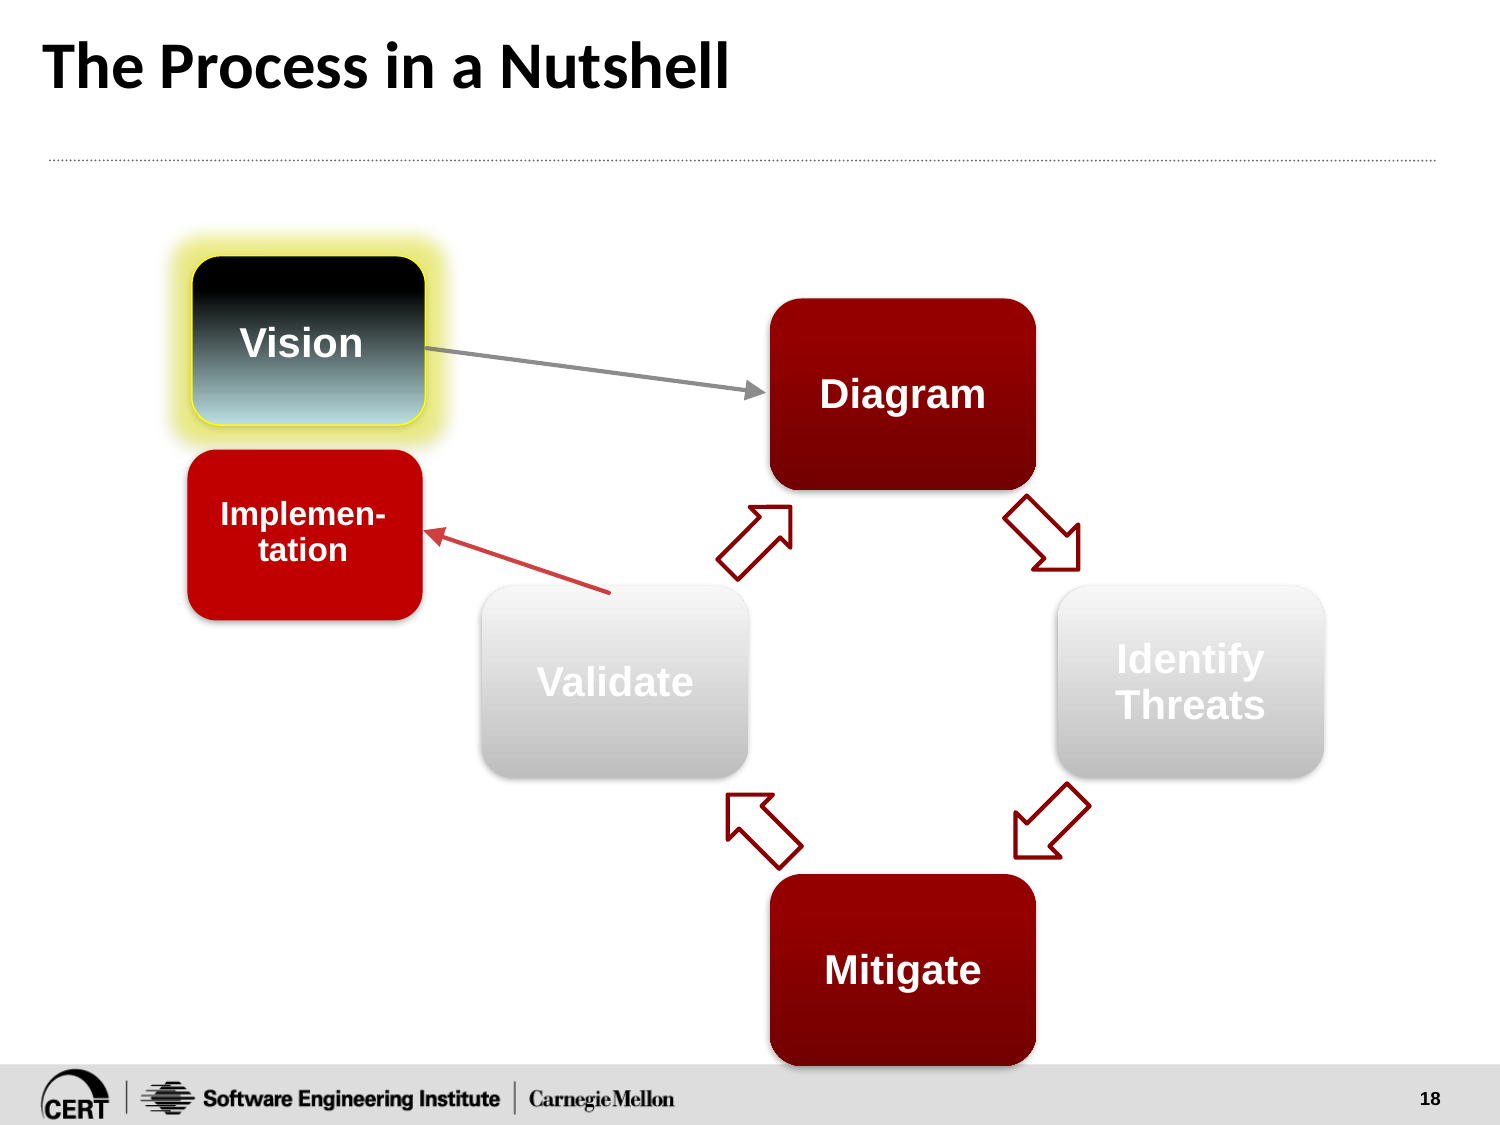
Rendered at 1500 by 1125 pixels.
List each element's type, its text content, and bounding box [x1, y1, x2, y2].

text_box Vision [195, 313, 364, 374]
text_box [190, 254, 427, 426]
text_box Implemen-tation [197, 488, 364, 576]
title The Process in a Nutshell [42, 37, 1434, 155]
text_box [187, 449, 364, 621]
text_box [369, 298, 1436, 1067]
text_box [49, 187, 1387, 975]
picture [24, 1065, 688, 1125]
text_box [426, 347, 767, 393]
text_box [422, 530, 610, 594]
